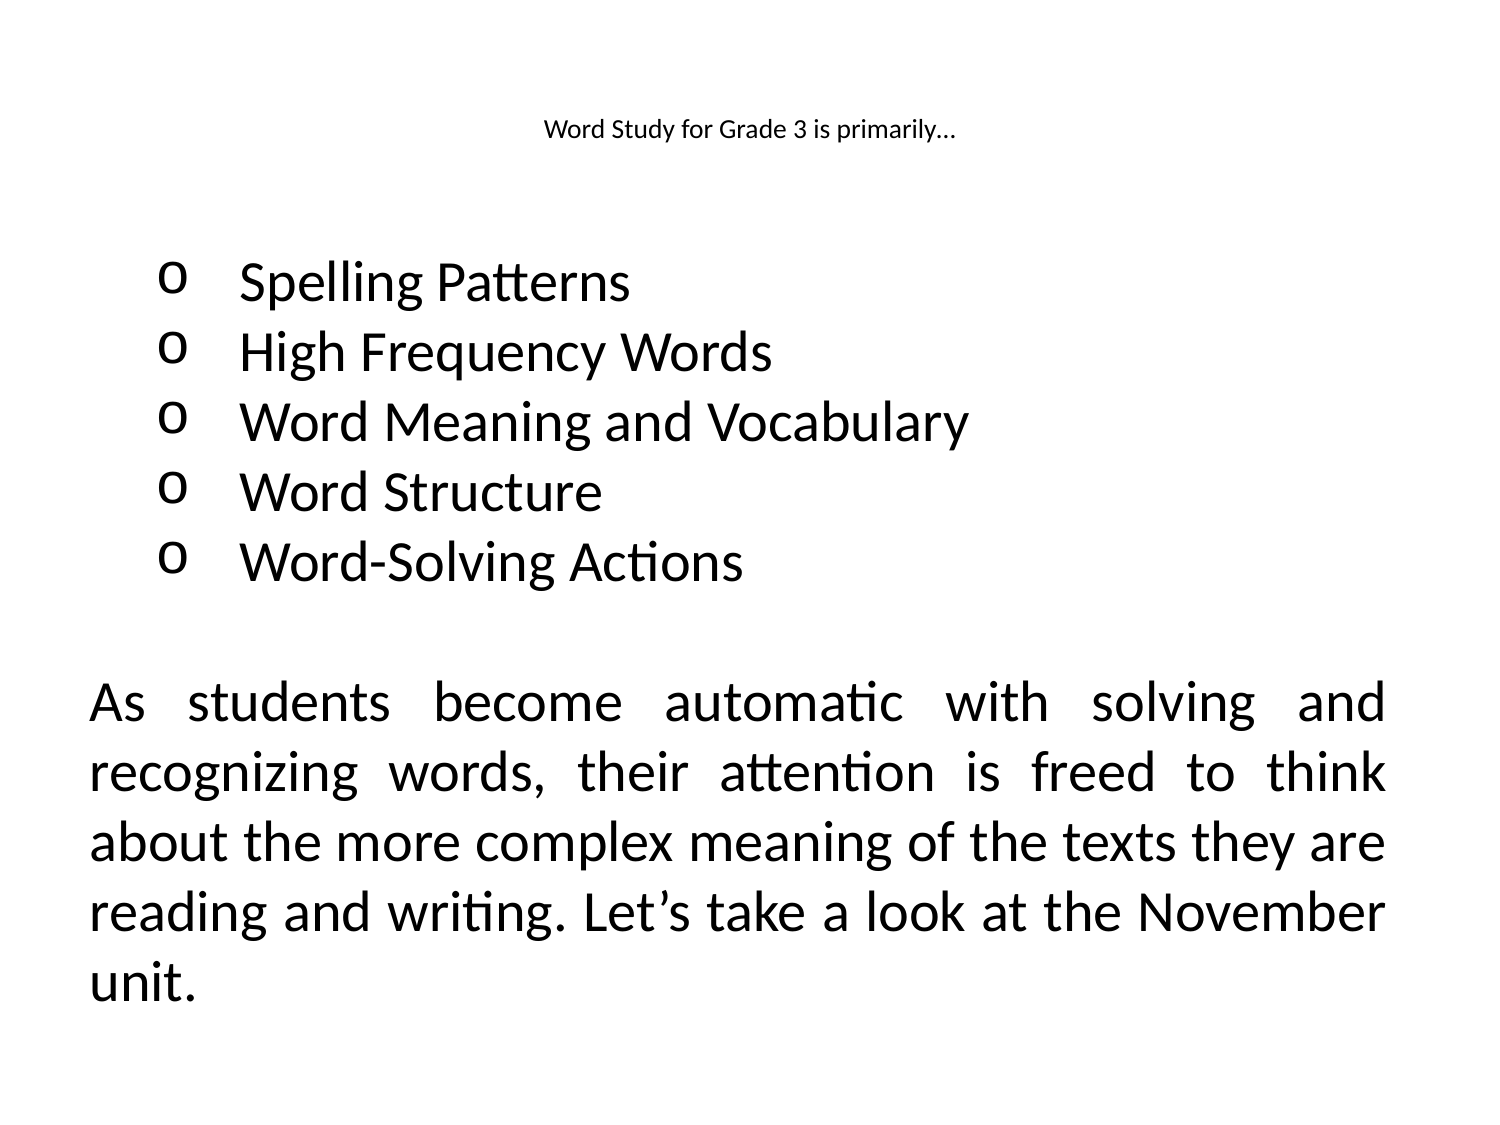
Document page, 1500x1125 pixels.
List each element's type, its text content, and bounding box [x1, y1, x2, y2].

title Word Study for Grade 3 is primarily… [75, 68, 1425, 166]
list [75, 166, 1425, 1005]
text_box Spelling Patterns High Frequency Words Word Meaning and Vocabulary Word Structure Word-Solving Actions As students become automatic with solving and recognizing words, their attention is freed to think about the more complex meaning of the texts they are reading and writing. Let’s take a look at the November unit. [74, 236, 1402, 1125]
